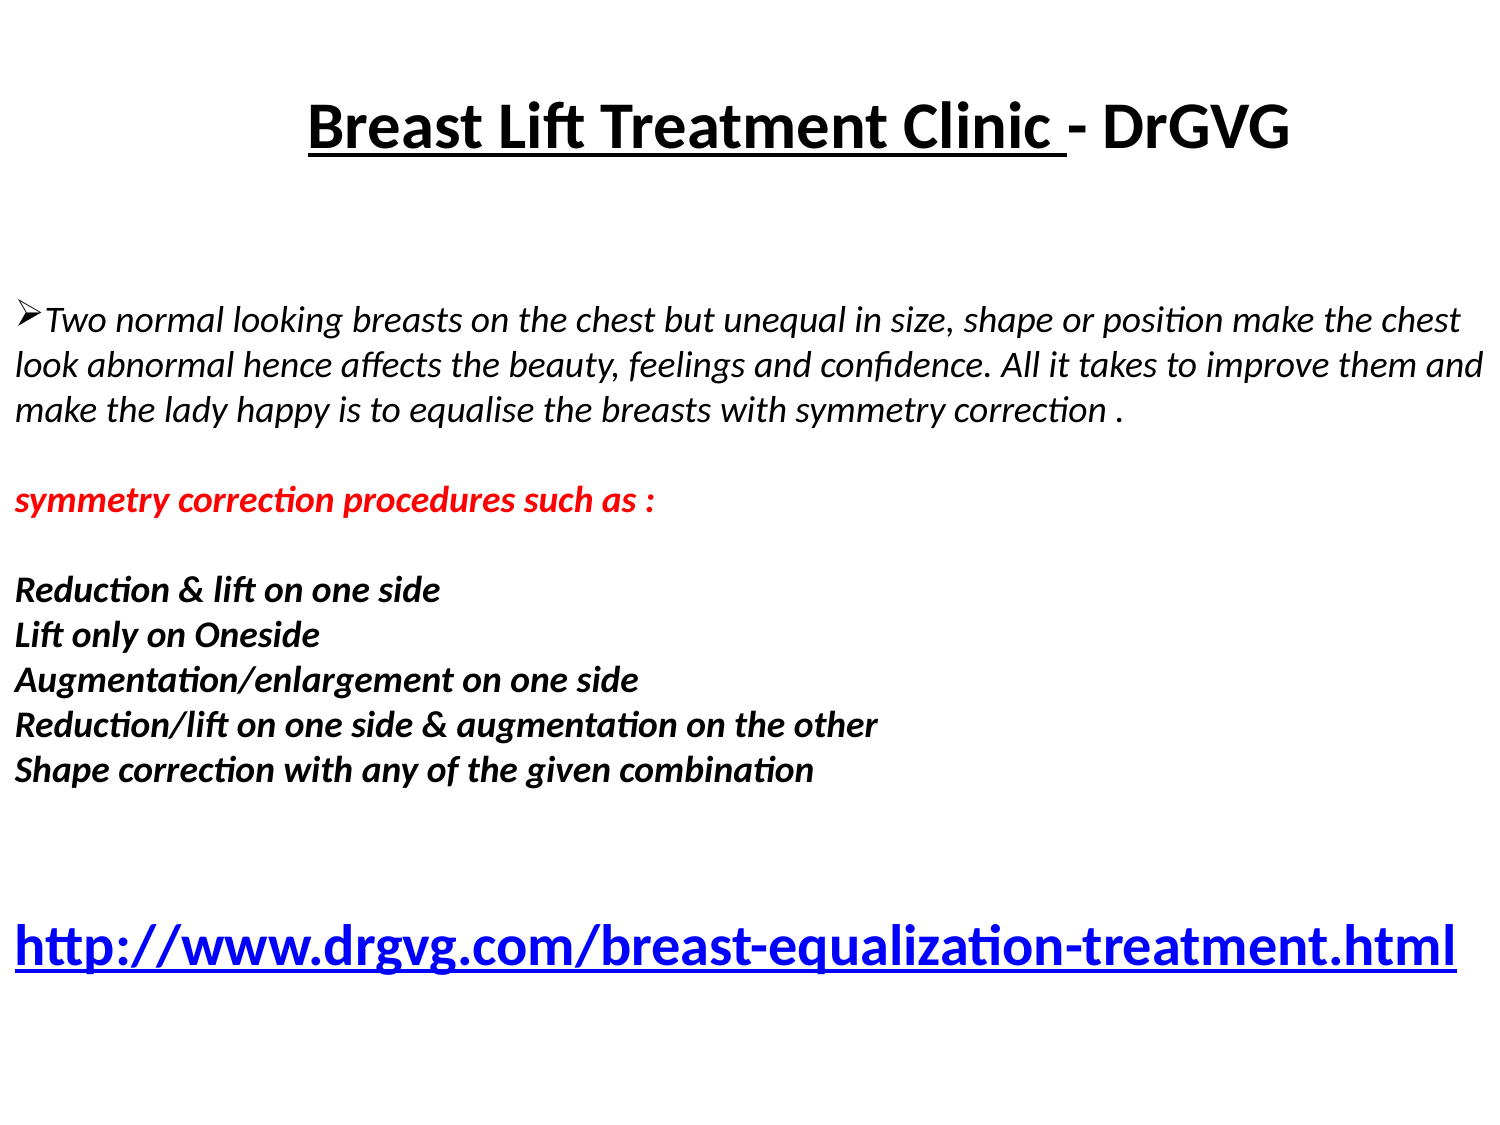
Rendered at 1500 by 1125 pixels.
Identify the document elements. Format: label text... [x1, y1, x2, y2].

text_box http://www.drgvg.com/breast-equalization-treatment.html [0, 900, 1500, 985]
text_box Two normal looking breasts on the chest but unequal in size, shape or position make the chest look abnormal hence affects the beauty, feelings and confidence. All it takes to improve them and make the lady happy is to equalise the breasts with symmetry correction . symmetry correction procedures such as : Reduction & lift on one side Lift only on Oneside Augmentation/enlargement on one side Reduction/lift on one side & augmentation on the other Shape correction with any of the given combination [0, 287, 1500, 798]
text_box Breast Lift Treatment Clinic - DrGVG [292, 74, 1307, 170]
